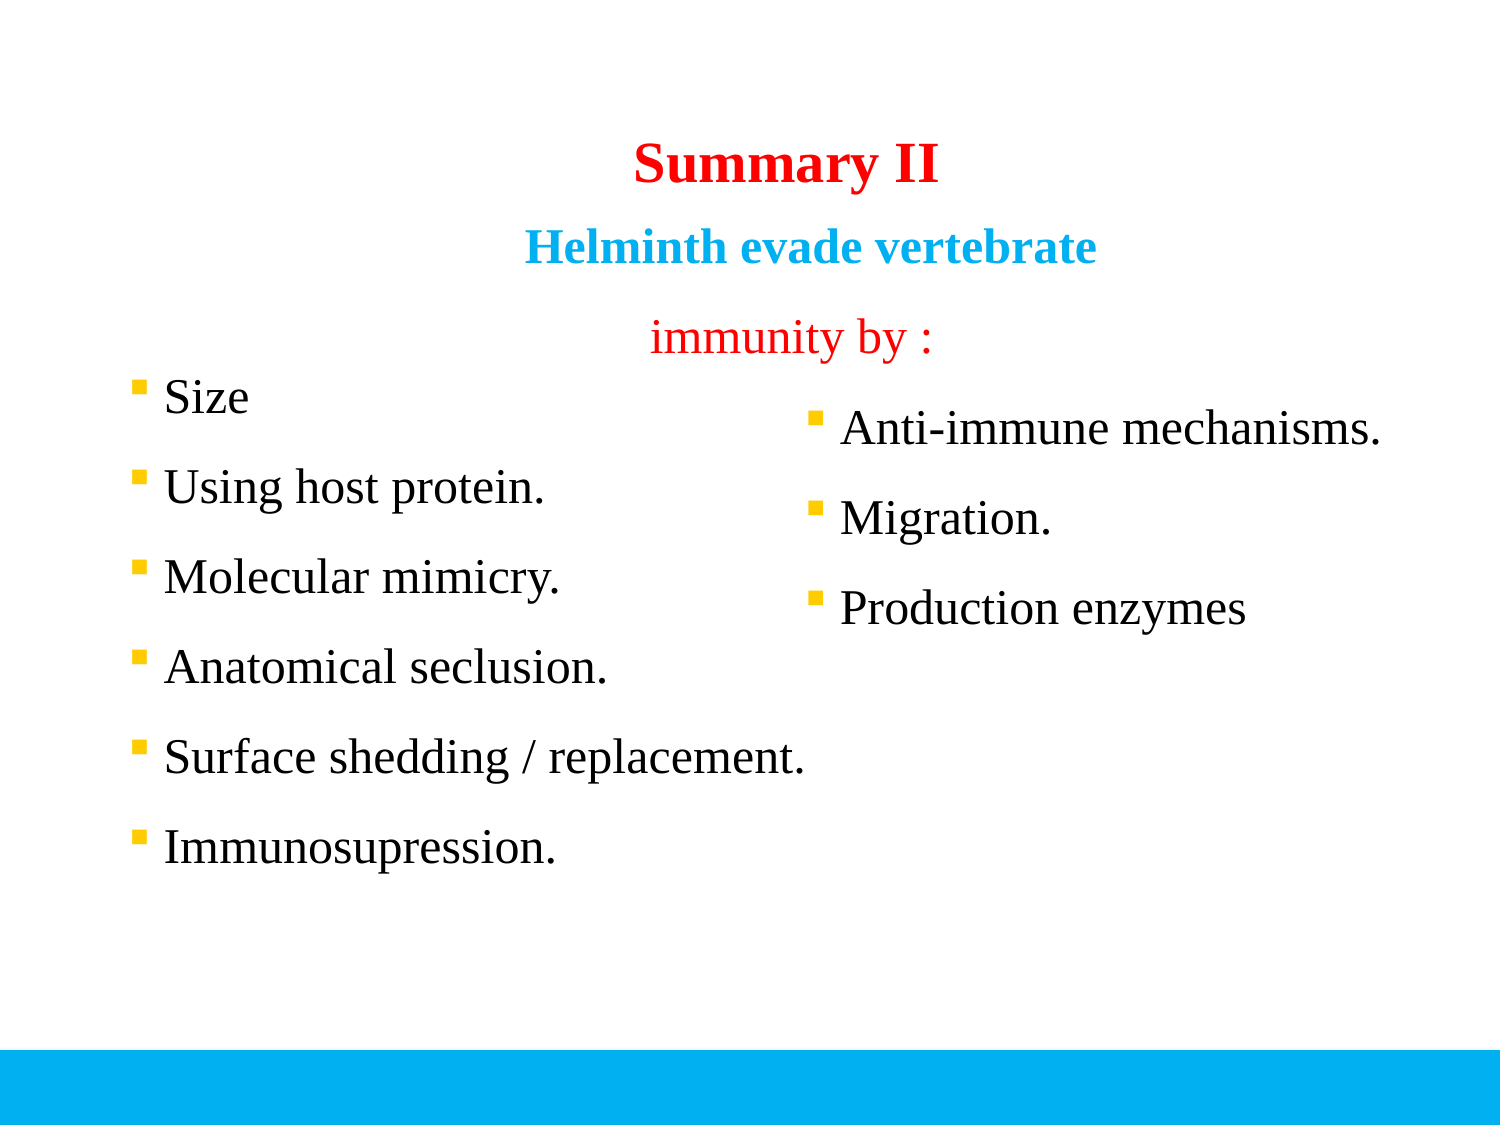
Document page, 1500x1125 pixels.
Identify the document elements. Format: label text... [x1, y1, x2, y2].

text_box Size Using host protein. Molecular mimicry. Anatomical seclusion. Surface shedding / replacement. Immunosupression. [73, 176, 887, 951]
text_box Helminth evade vertebrate immunity by : [397, 176, 1126, 371]
text_box Anti-immune mechanisms. Migration. Production enzymes [749, 357, 1500, 643]
text_box [0, 1049, 1500, 1125]
text_box Summary II [619, 116, 956, 202]
